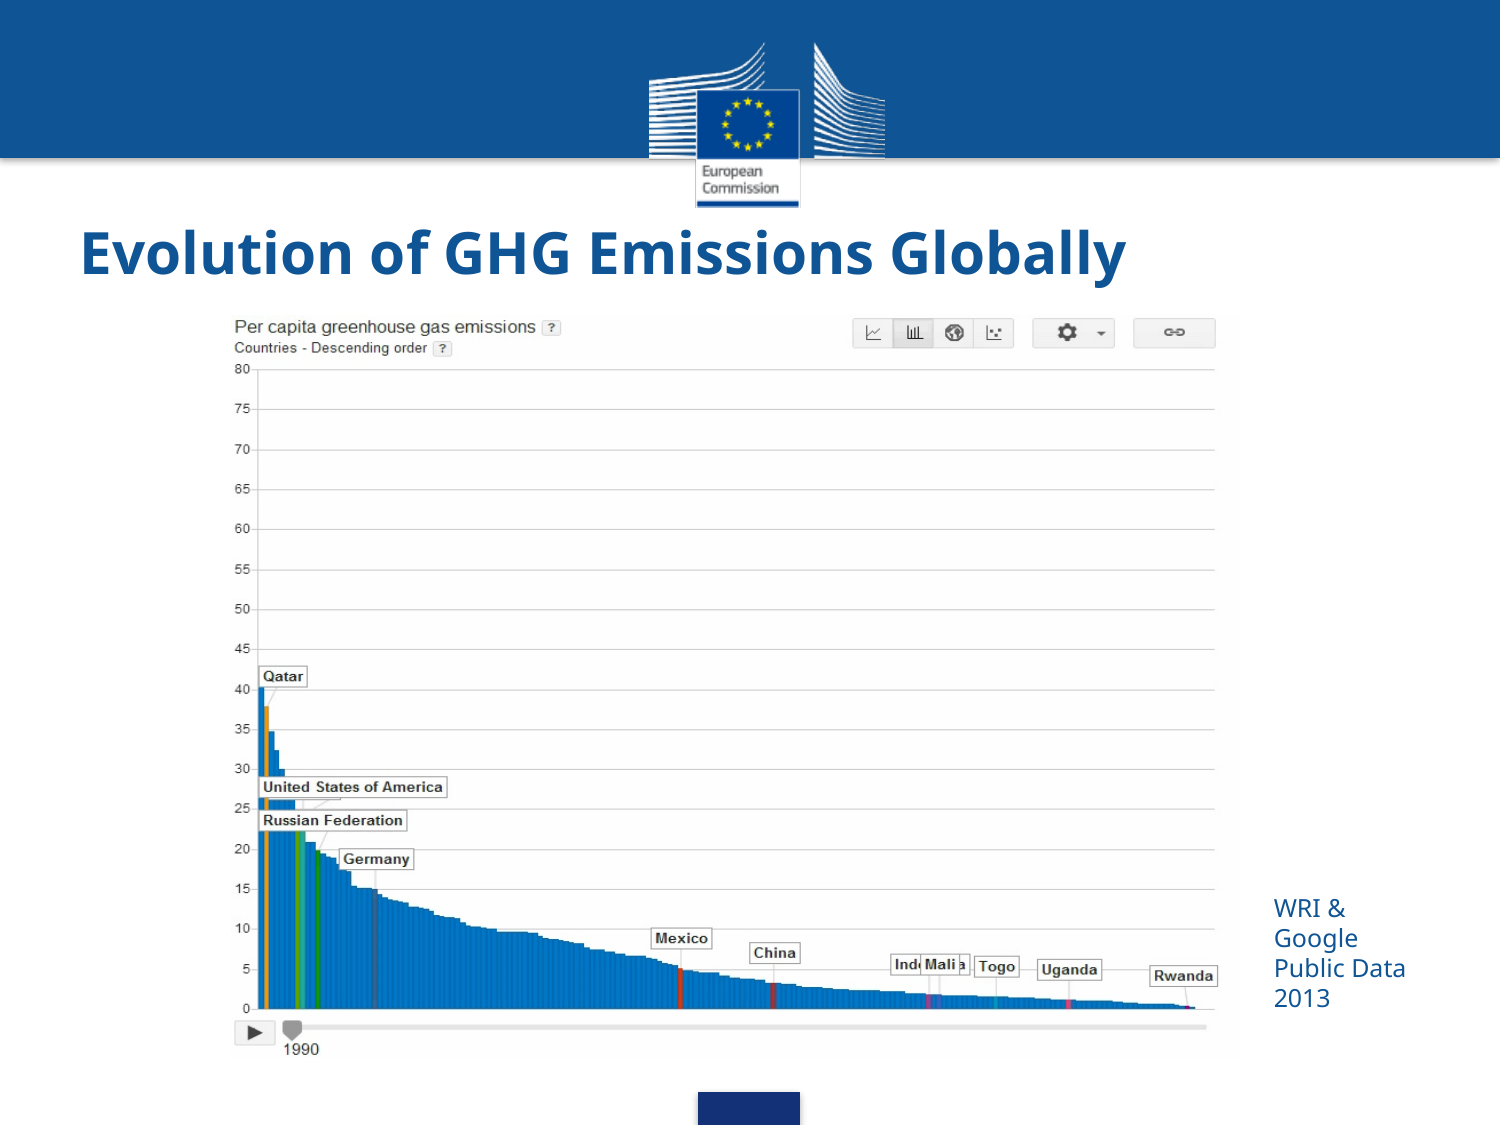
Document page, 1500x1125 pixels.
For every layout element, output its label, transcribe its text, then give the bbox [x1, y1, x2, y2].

text_box WRI & Google Public Data 2013 [1259, 885, 1437, 1020]
title Evolution of GHG Emissions Globally [64, 184, 1459, 315]
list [229, 314, 1241, 1059]
picture [649, 42, 885, 184]
